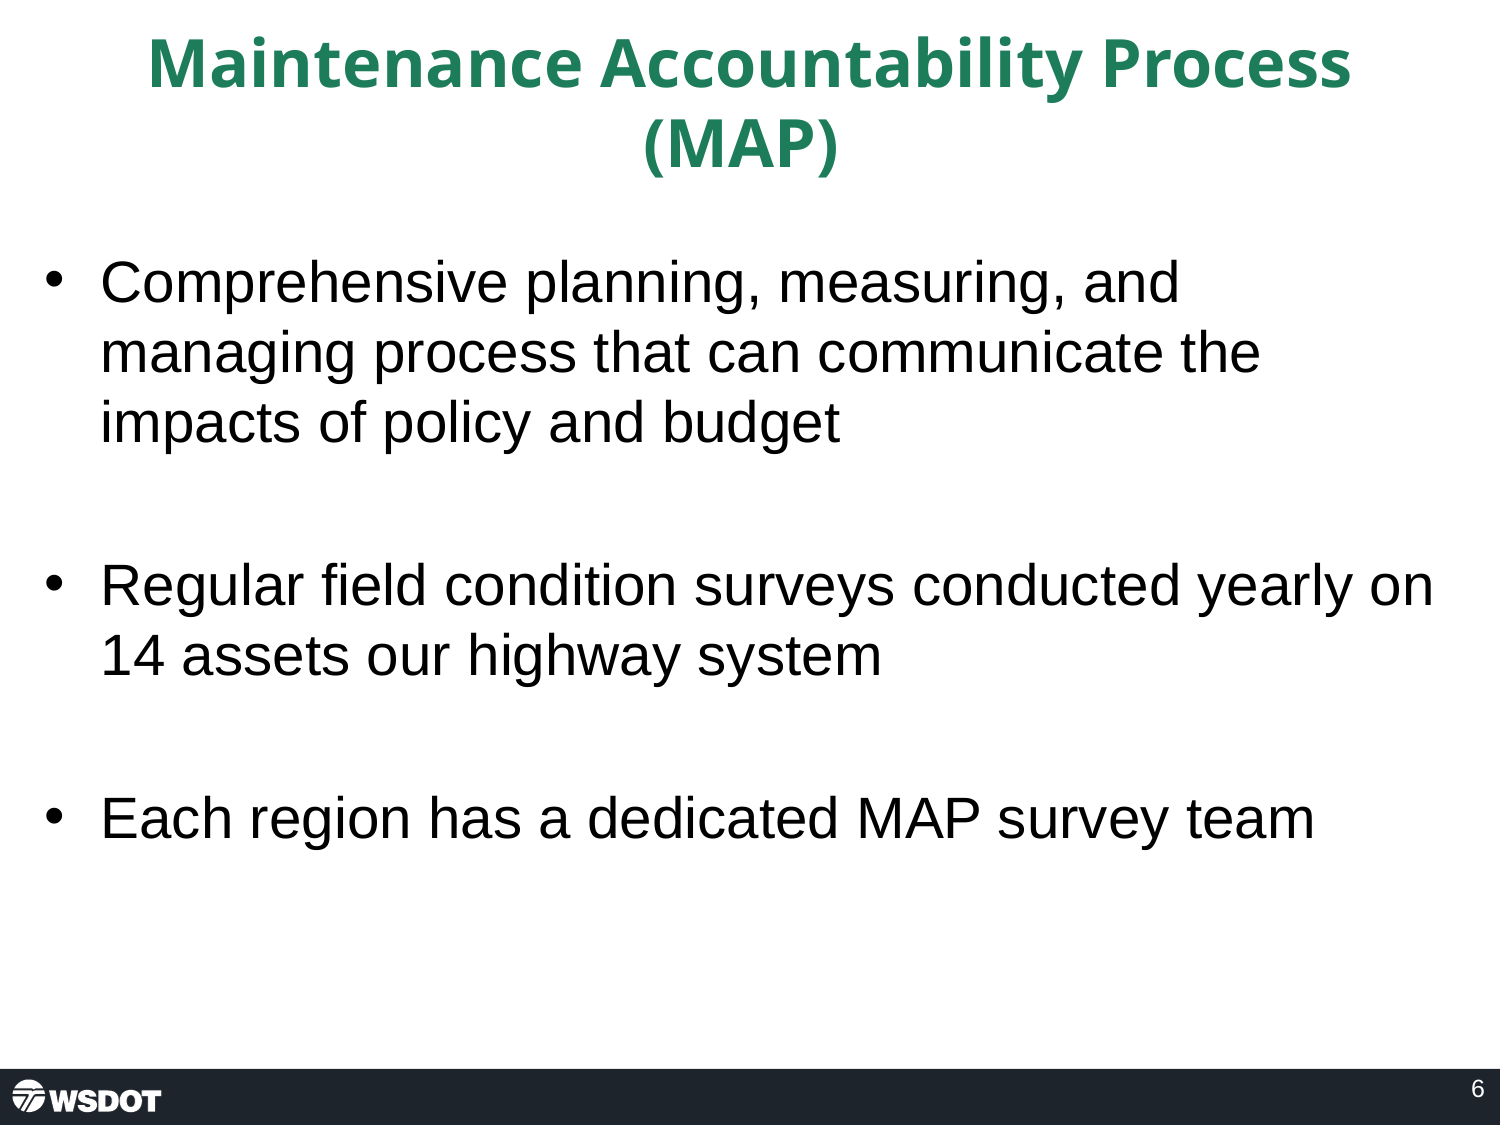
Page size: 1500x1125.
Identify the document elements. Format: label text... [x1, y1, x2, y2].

title Maintenance Accountability Process (MAP) [75, 13, 1425, 202]
list Comprehensive planning, measuring, and managing process that can communicate the impacts of policy and budget Regular field condition surveys conducted yearly on 14 assets our highway system Each region has a dedicated MAP survey team [29, 236, 1462, 1066]
picture [0, 0, 1500, 1125]
slide_number 6 [1149, 1065, 1500, 1125]
